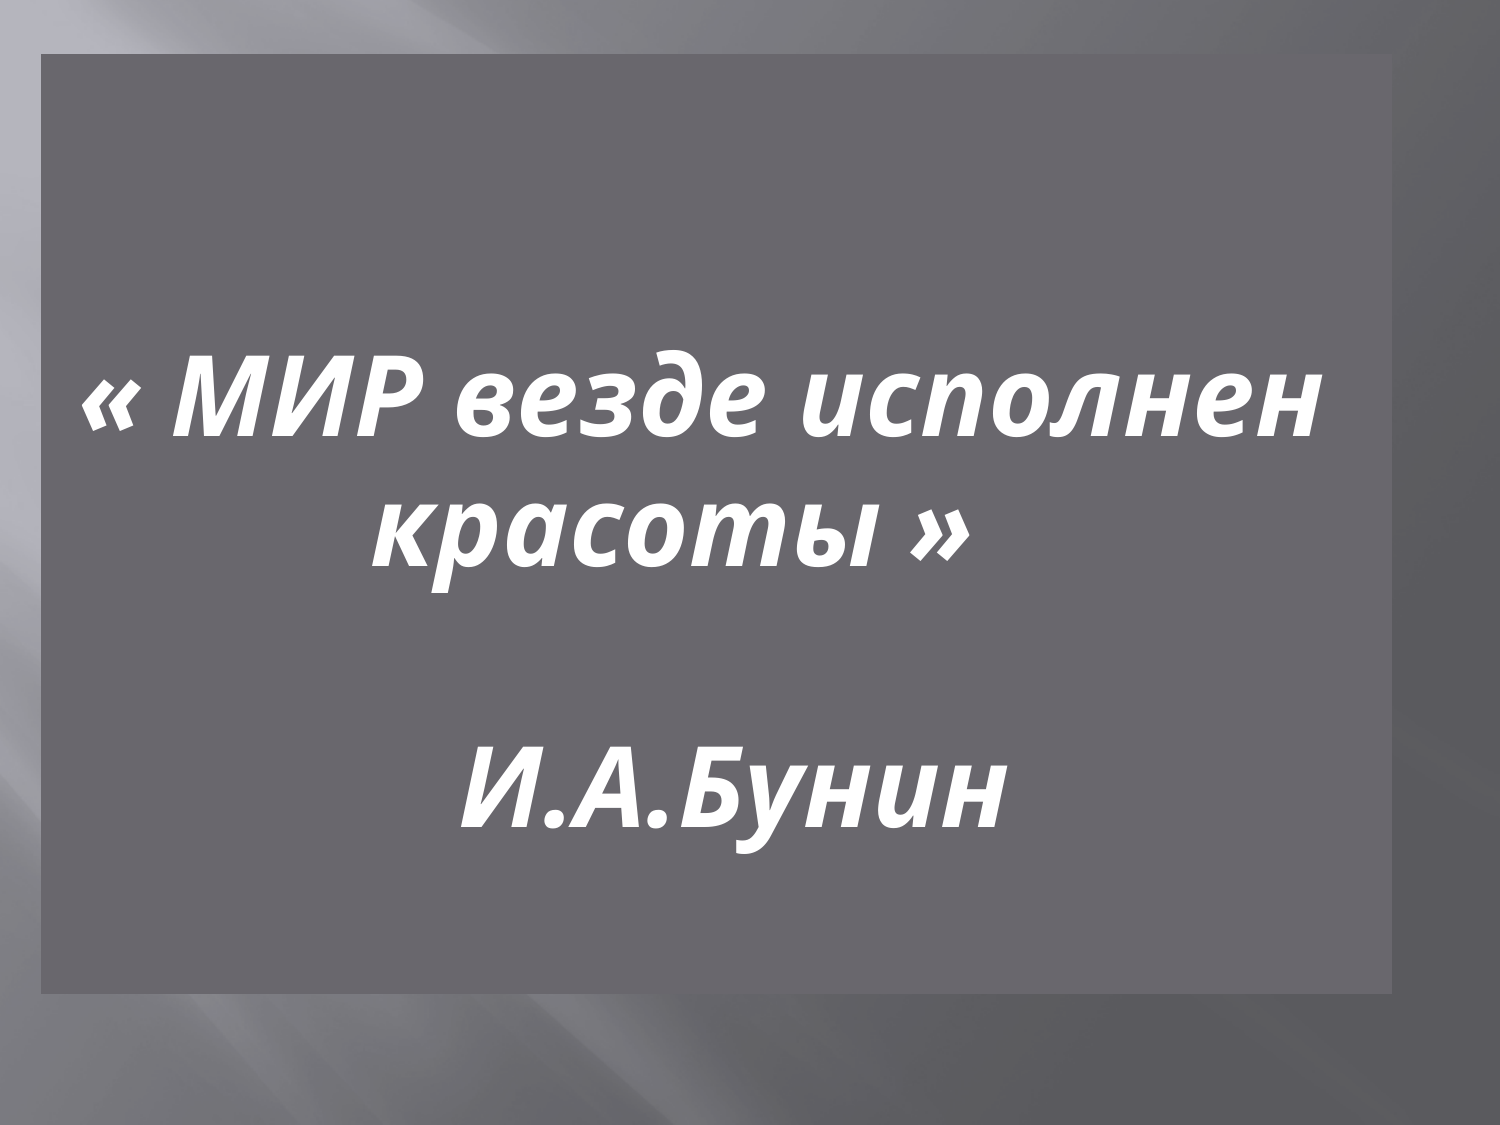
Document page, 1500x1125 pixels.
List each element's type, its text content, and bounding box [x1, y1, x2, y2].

list « МИР везде исполнен красоты » И.А.Бунин [41, 54, 1392, 994]
